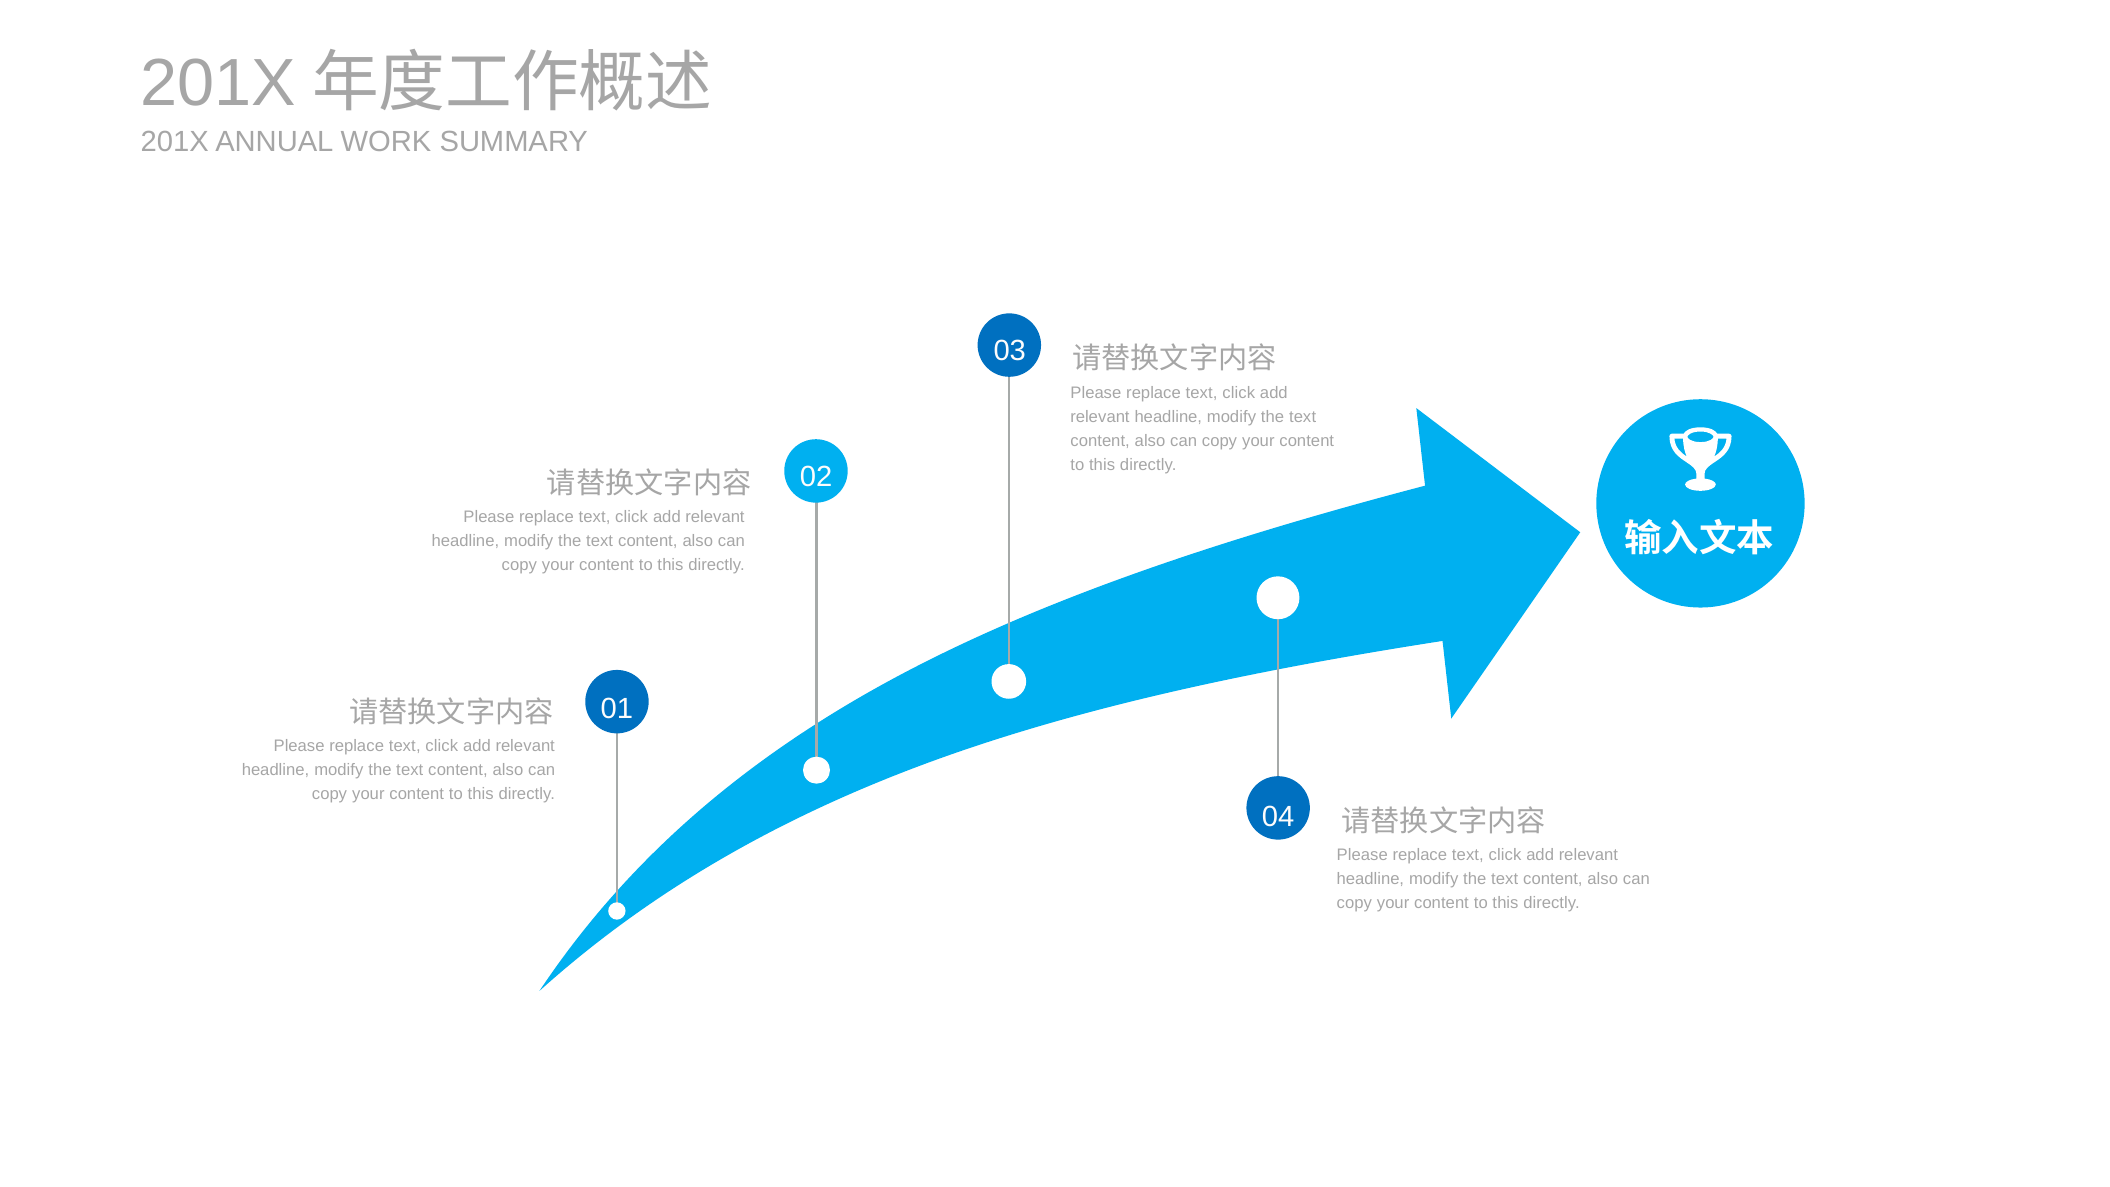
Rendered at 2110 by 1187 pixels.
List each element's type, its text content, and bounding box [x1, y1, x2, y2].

text_box 03 [990, 321, 1030, 369]
text_box [608, 902, 626, 920]
text_box 请替换文字内容 [494, 457, 752, 500]
text_box [803, 756, 831, 784]
text_box [1596, 399, 1805, 608]
text_box 02 [796, 447, 836, 495]
text_box 请替换文字内容 [1341, 795, 1563, 838]
text_box Please replace text, click add relevant headline, modify the text content, also can copy your content to this directly. [1336, 839, 1676, 912]
text_box Please replace text, click add relevant headline, modify the text content, also can copy your content to this directly. [406, 501, 746, 574]
text_box [991, 664, 1027, 699]
text_box 请替换文字内容 [1072, 332, 1294, 375]
text_box Please replace text, click add relevant headline, modify the text content, also can copy your content to this directly. [1070, 378, 1352, 474]
text_box [1669, 427, 1732, 491]
text_box [784, 439, 848, 503]
text_box [1256, 576, 1300, 620]
text_box [1246, 776, 1310, 833]
text_box 01 [597, 680, 637, 727]
text_box [1261, 835, 1295, 840]
text_box Please replace text, click add relevant headline, modify the text content, also can copy your content to this directly. [216, 730, 556, 803]
text_box 201X ANNUAL WORK SUMMARY [140, 122, 602, 158]
text_box [539, 408, 1581, 991]
text_box 201X年度工作概述 [140, 38, 789, 119]
text_box 04 [1258, 787, 1298, 835]
text_box 输入文本 [1622, 499, 1776, 561]
text_box 请替换文字内容 [315, 686, 554, 729]
text_box [977, 313, 1042, 377]
text_box [585, 669, 649, 734]
